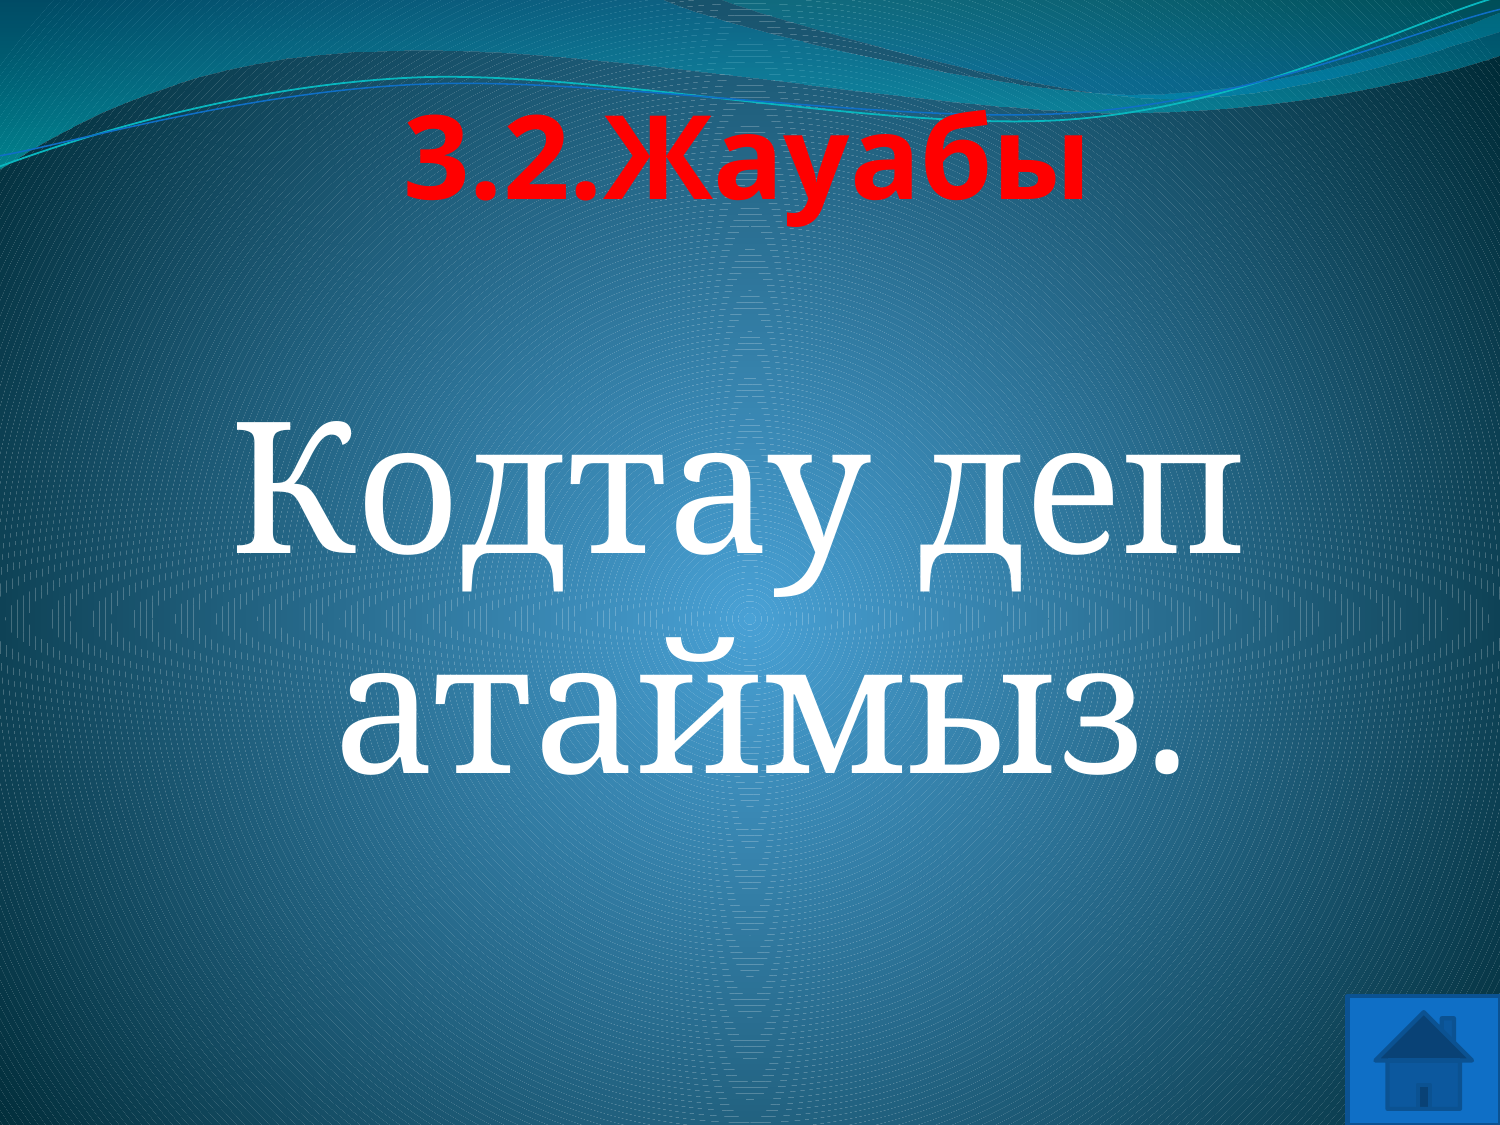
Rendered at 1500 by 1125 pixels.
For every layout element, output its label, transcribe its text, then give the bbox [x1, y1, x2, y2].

text_box Кодтау деп атаймыз. [187, 363, 1289, 818]
text_box [1345, 994, 1500, 1125]
title 3.2.Жауабы [105, 70, 1394, 223]
